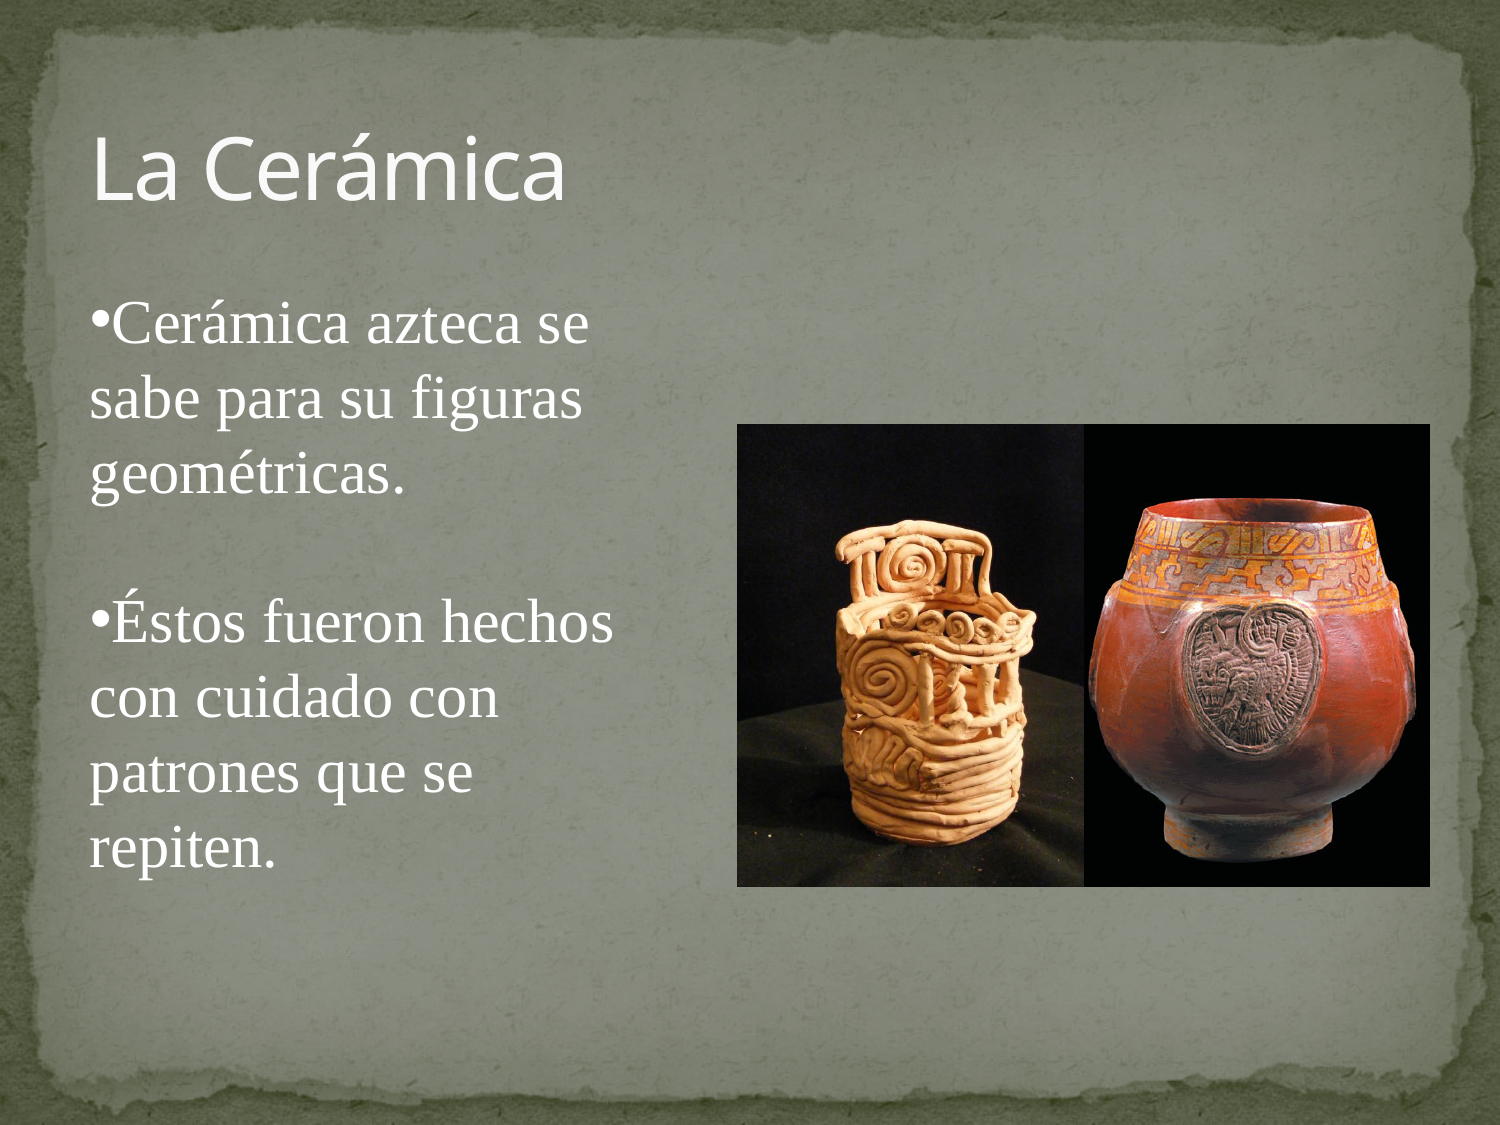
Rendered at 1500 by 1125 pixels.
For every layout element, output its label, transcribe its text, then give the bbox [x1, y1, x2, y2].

picture [737, 424, 1430, 887]
title La Cerámica [74, 24, 1425, 225]
text_box Cerámica azteca se sabe para su figuras geométricas. Éstos fueron hechos con cuidado con patrones que se repiten. [74, 273, 688, 888]
